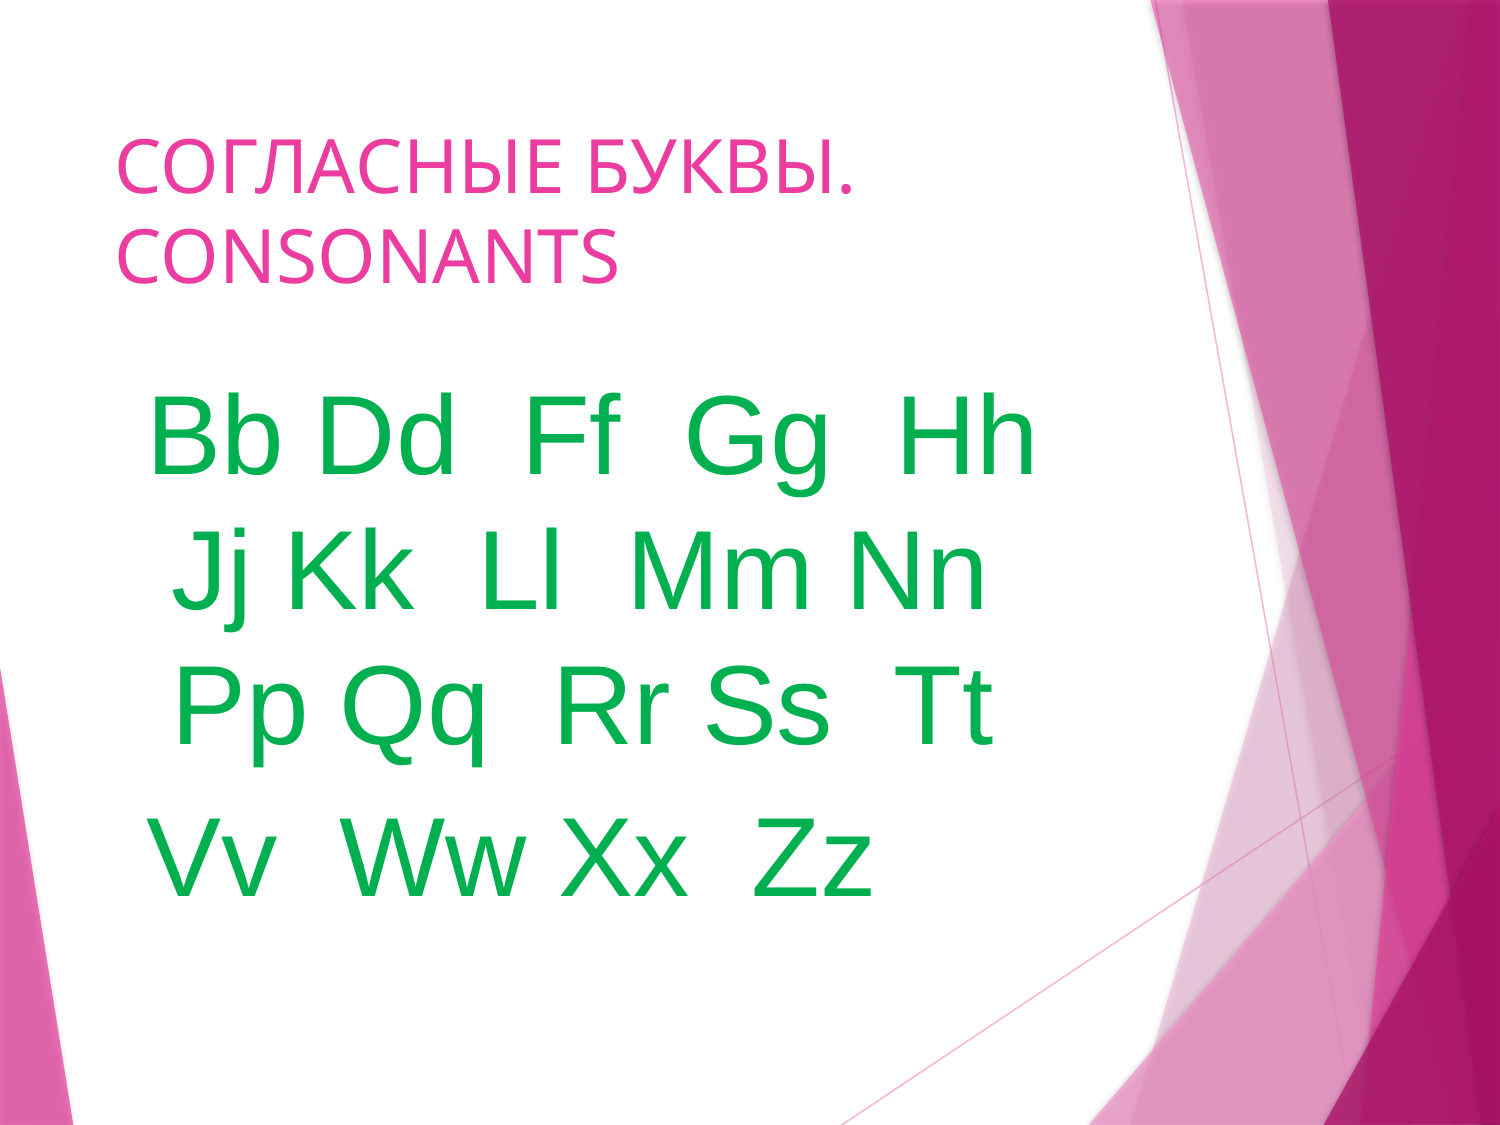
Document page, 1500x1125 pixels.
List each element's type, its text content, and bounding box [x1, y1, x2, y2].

title СОГЛАСНЫЕ БУКВЫ. CONSONANTS [99, 99, 1142, 317]
list Bb Dd Ff Gg Hh Jj Kk Ll Mm Nn Pp Qq Rr Ss Tt Vv Ww Xx Zz [99, 354, 1142, 992]
